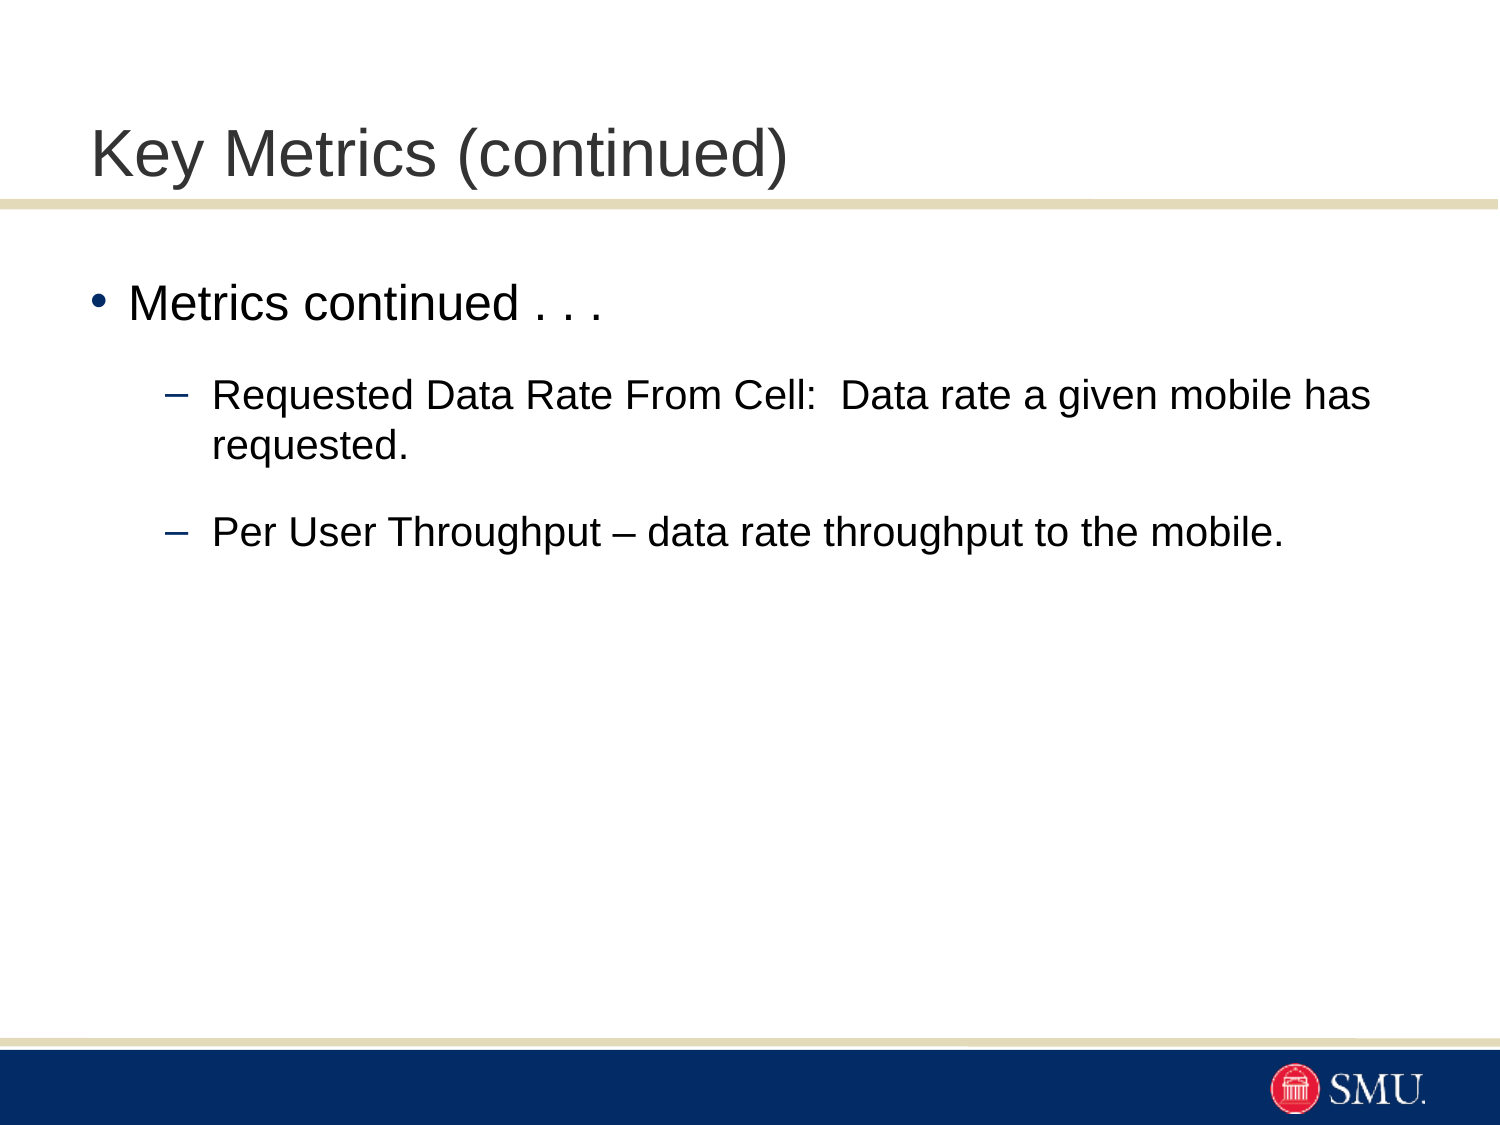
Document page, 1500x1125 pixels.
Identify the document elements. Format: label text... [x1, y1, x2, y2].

picture [1270, 1063, 1425, 1114]
list Metrics continued . . . Requested Data Rate From Cell: Data rate a given mobile has requested. Per User Throughput – data rate throughput to the mobile. [75, 262, 1425, 1005]
title Key Metrics (continued) [75, 9, 1425, 198]
